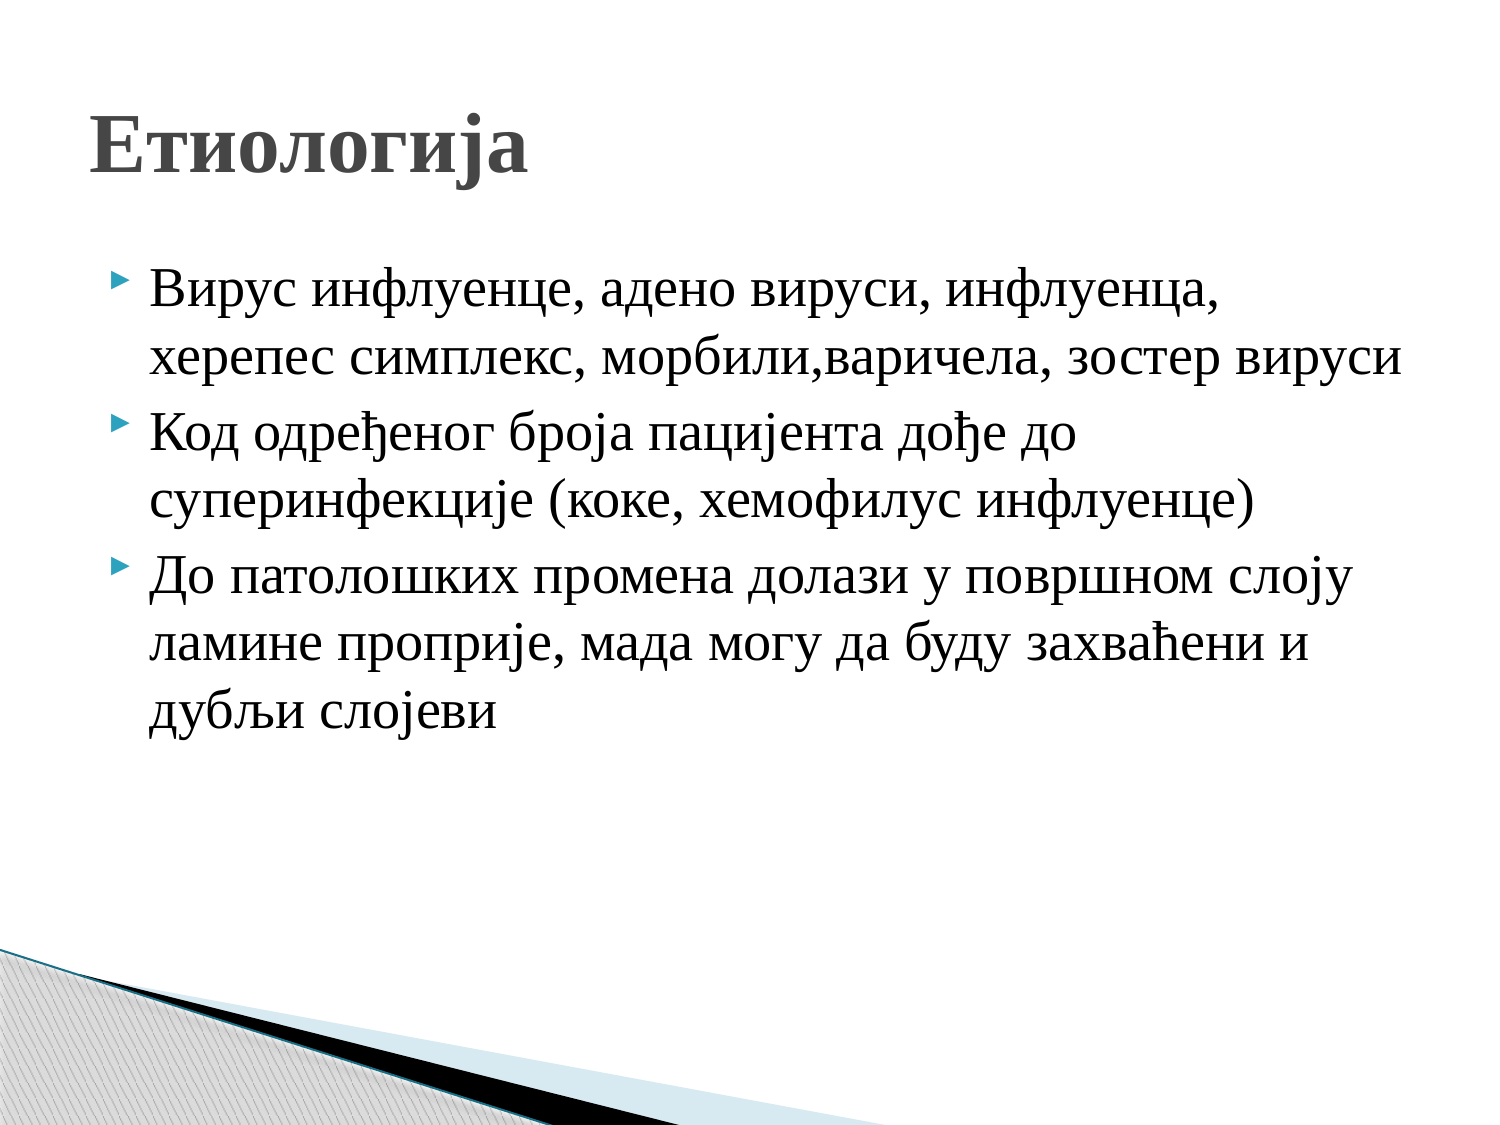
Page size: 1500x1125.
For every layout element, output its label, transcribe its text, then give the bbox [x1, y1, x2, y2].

title Етиологија [75, 45, 1425, 233]
list Вирус инфлуенце, адено вируси, инфлуенца, херепес симплекс, морбили,варичела, зостер вируси Код одређеног броја пацијента дође до суперинфекције (коке, хемофилус инфлуенце) До патолошких промена долази у површном слоју ламине проприје, мада могу да буду захваћени и дубљи слојеви [74, 242, 1426, 986]
